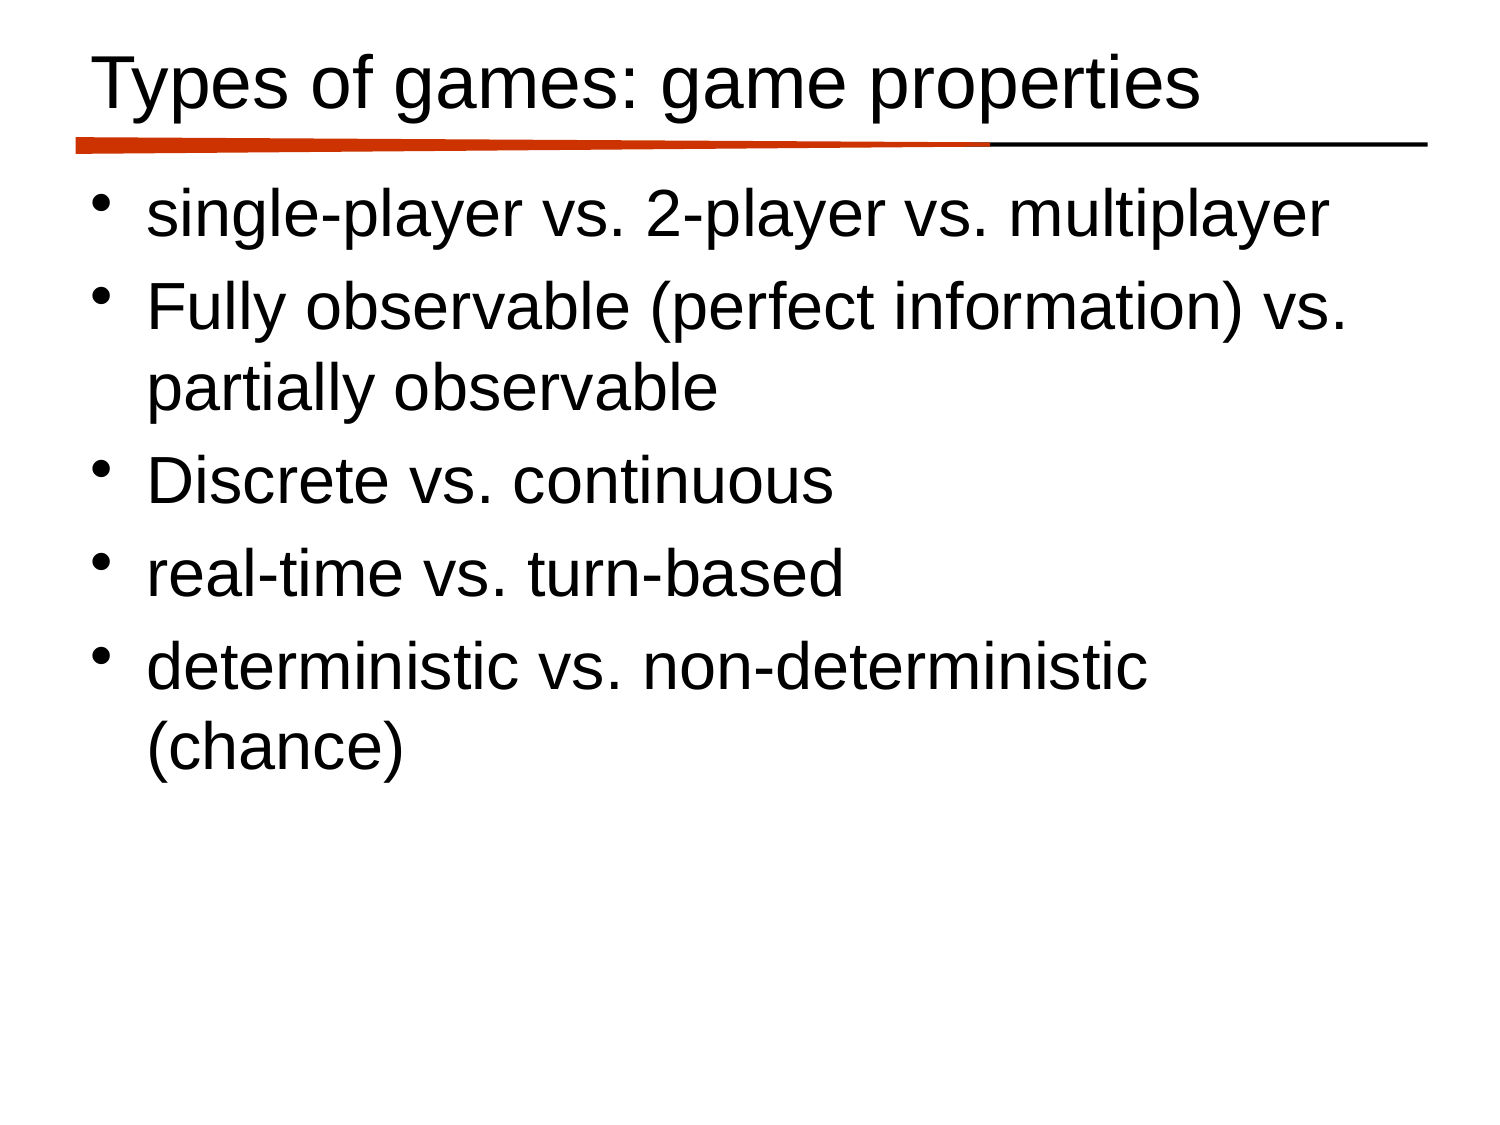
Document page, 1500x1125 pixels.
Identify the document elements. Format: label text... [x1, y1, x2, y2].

title Types of games: game properties [74, 24, 1426, 133]
list single-player vs. 2-player vs. multiplayer Fully observable (perfect information) vs. partially observable Discrete vs. continuous real-time vs. turn-based deterministic vs. non-deterministic (chance) [74, 162, 1426, 1006]
